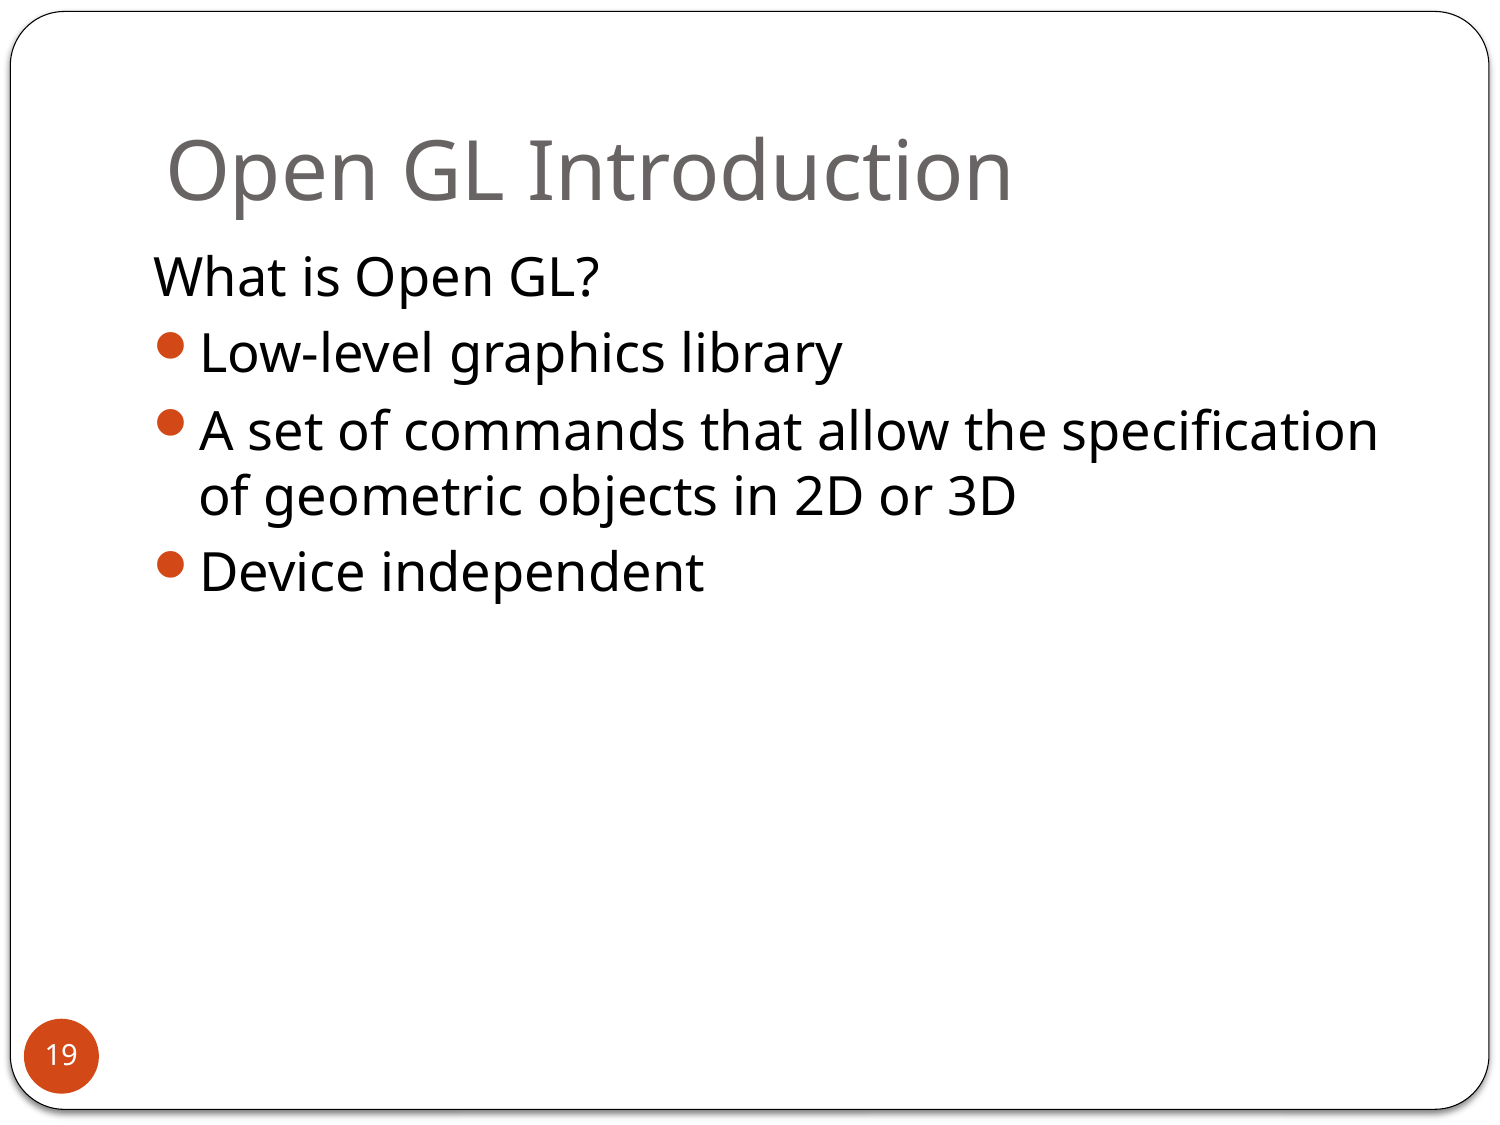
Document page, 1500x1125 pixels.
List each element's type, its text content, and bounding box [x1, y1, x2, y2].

slide_number 19 [23, 1018, 99, 1094]
title Open GL Introduction [150, 45, 1425, 233]
list What is Open GL? Low-level graphics library A set of commands that allow the specification of geometric objects in 2D or 3D Device independent [138, 234, 1442, 750]
